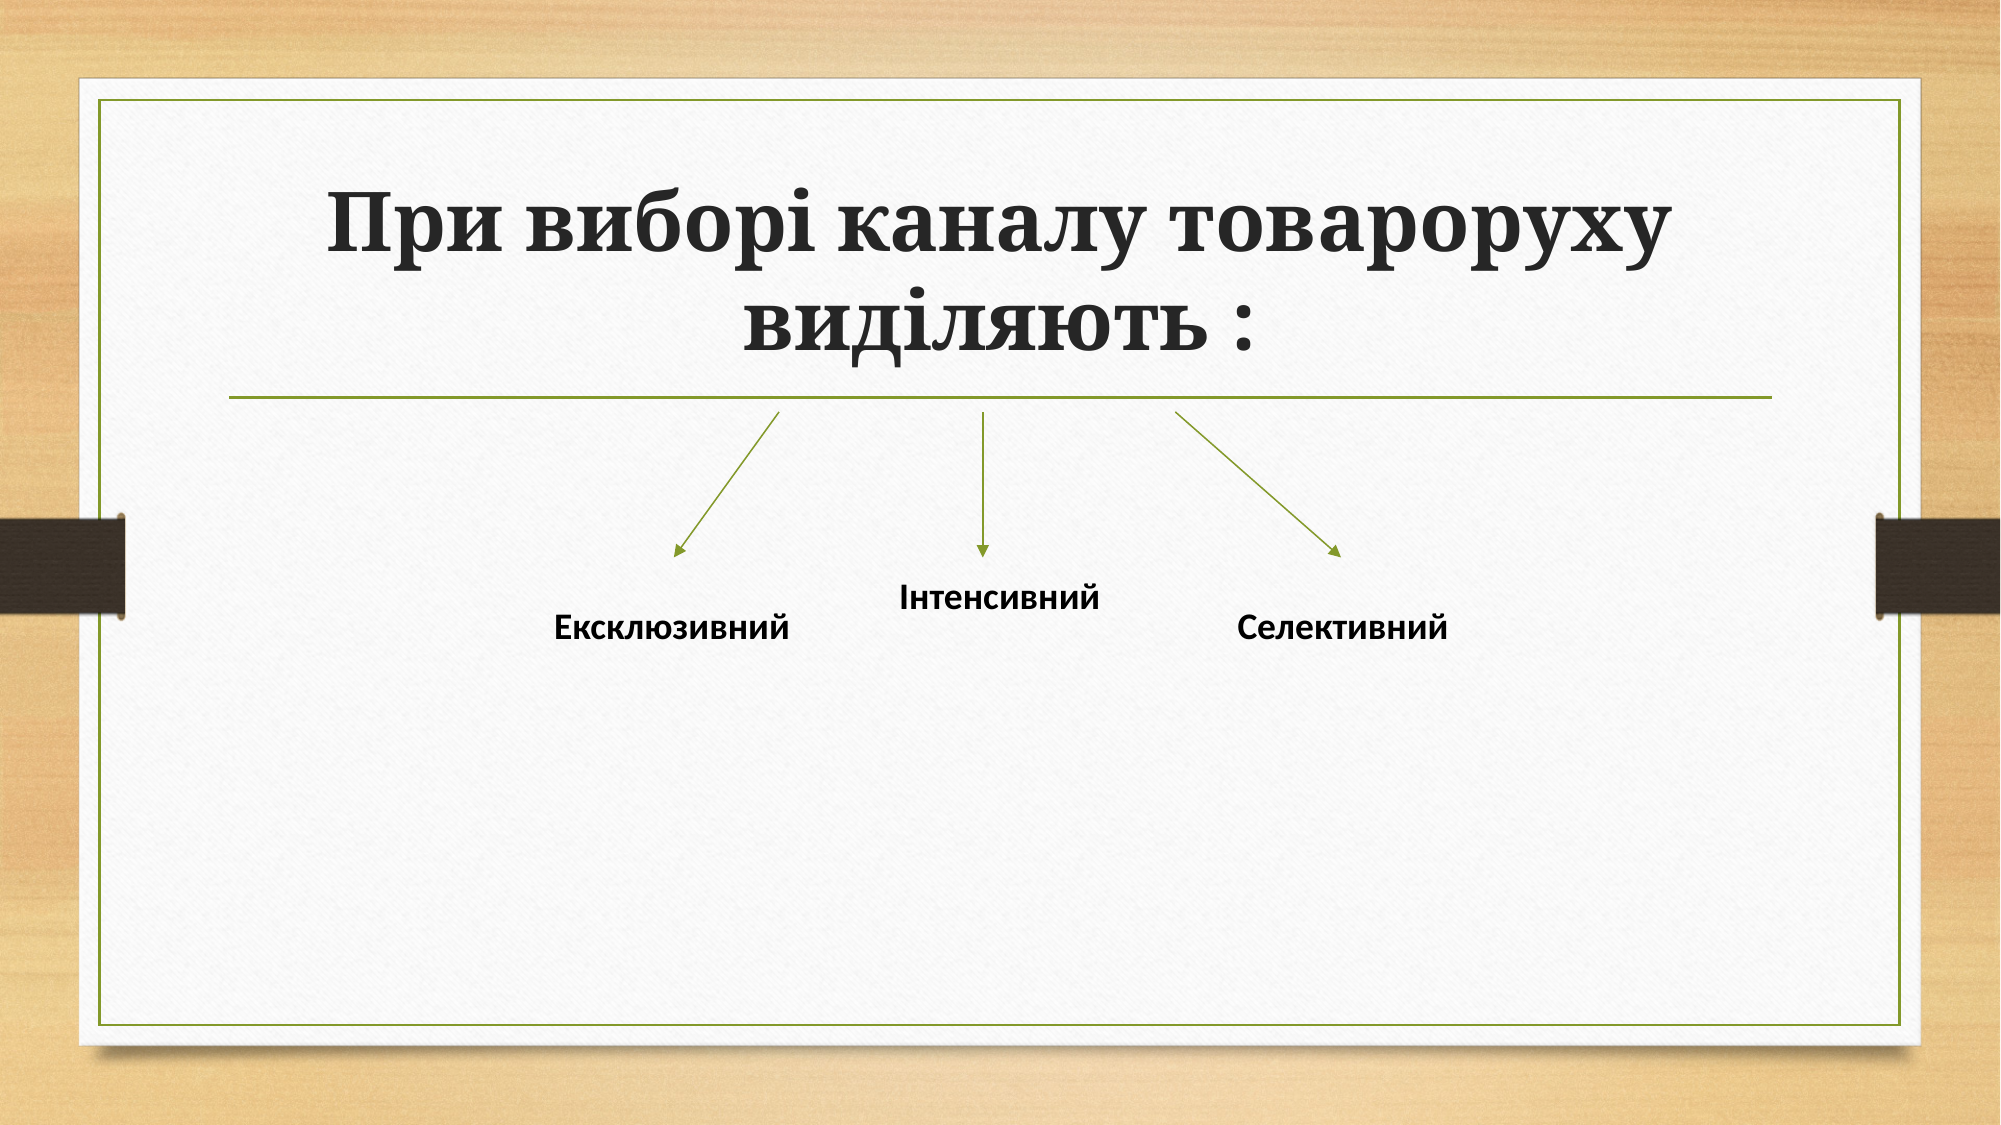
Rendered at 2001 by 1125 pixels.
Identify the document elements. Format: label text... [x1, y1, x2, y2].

text_box Селективний [1222, 594, 1464, 655]
text_box Ексклюзивний [539, 594, 831, 655]
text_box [673, 411, 780, 558]
picture [0, 0, 2001, 1125]
text_box Інтенсивний [884, 565, 1116, 625]
title При виборі каналу товароруху виділяють : [212, 161, 1788, 375]
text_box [1175, 411, 1342, 558]
